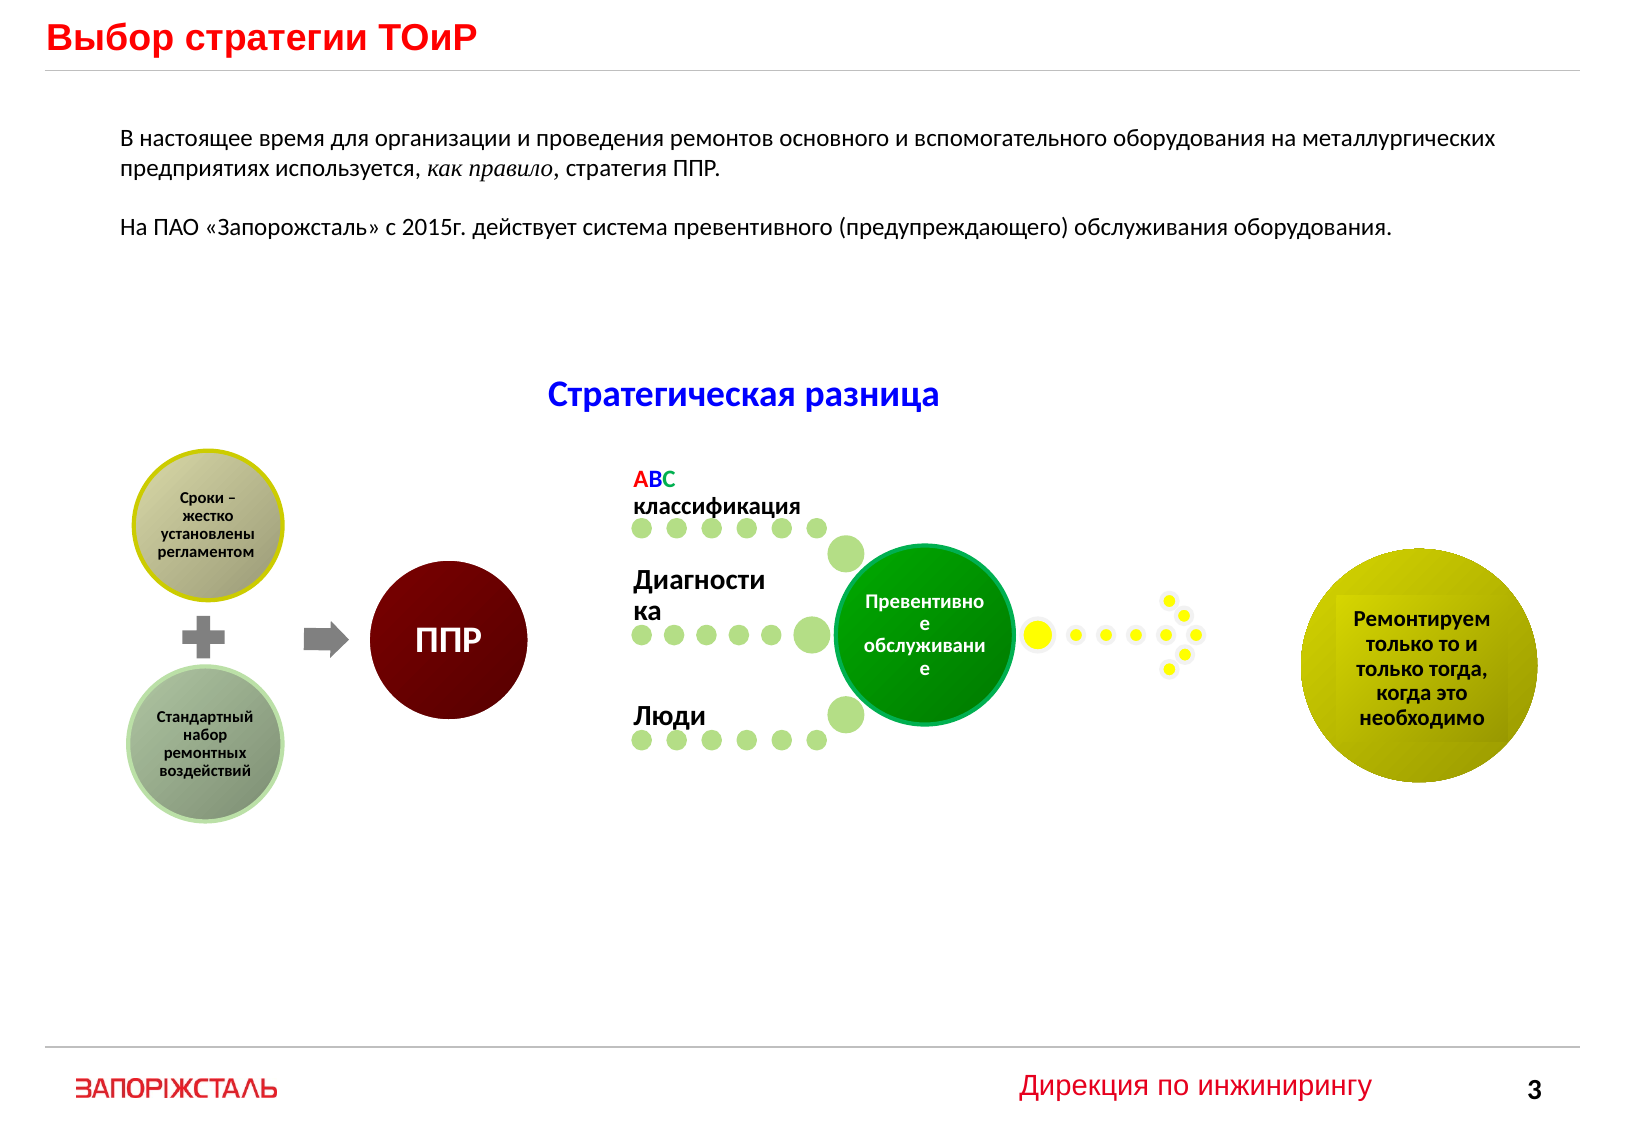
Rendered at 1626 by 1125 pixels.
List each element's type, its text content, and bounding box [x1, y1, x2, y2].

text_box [84, 361, 1538, 876]
title Выбор стратегии ТОиР [46, 15, 1240, 64]
text_box В настоящее время для организации и проведения ремонтов основного и вспомогательного оборудования на металлургических предприятиях используется, как правило, стратегия ППР. На ПАО «Запорожсталь» с 2015г. действует система превентивного (предупреждающего) обслуживания оборудования. [114, 113, 1556, 249]
slide_number 3 [1512, 1062, 1599, 1106]
picture [76, 1078, 277, 1098]
